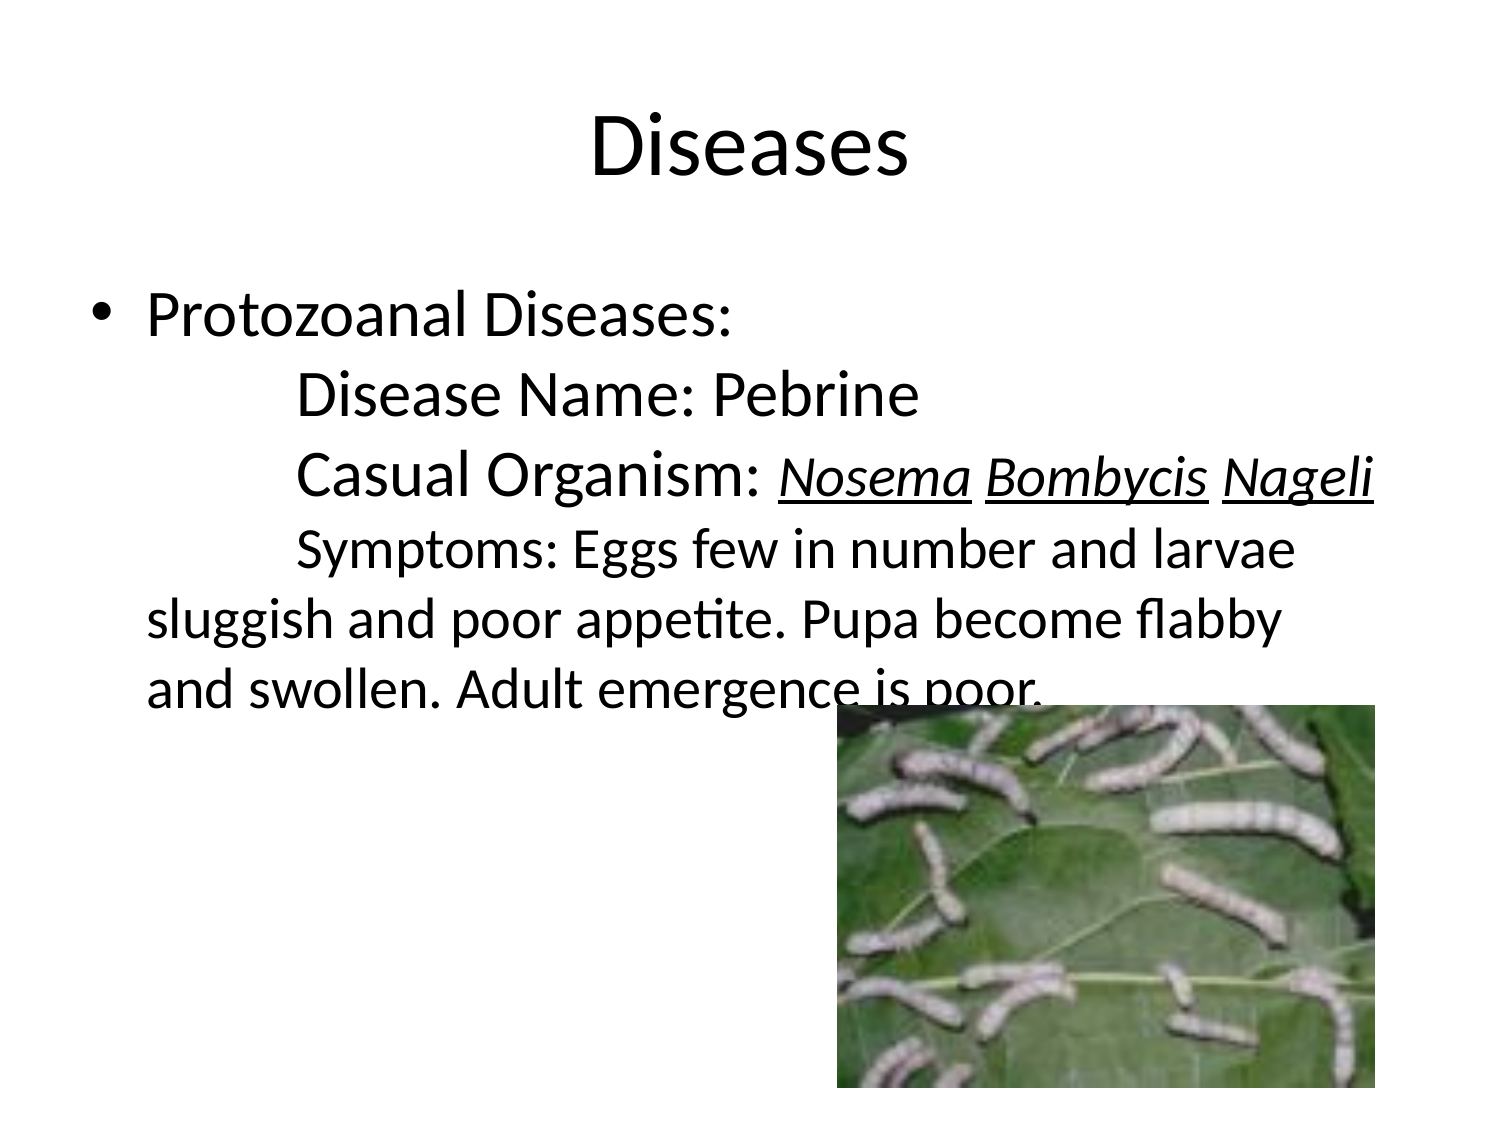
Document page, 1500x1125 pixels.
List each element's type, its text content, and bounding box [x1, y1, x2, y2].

picture [837, 704, 1376, 1088]
title Diseases [75, 45, 1425, 233]
list Protozoanal Diseases: Disease Name: Pebrine Casual Organism: Nosema Bombycis Nageli Symptoms: Eggs few in number and larvae sluggish and poor appetite. Pupa become flabby and swollen. Adult emergence is poor. [75, 262, 1425, 1005]
